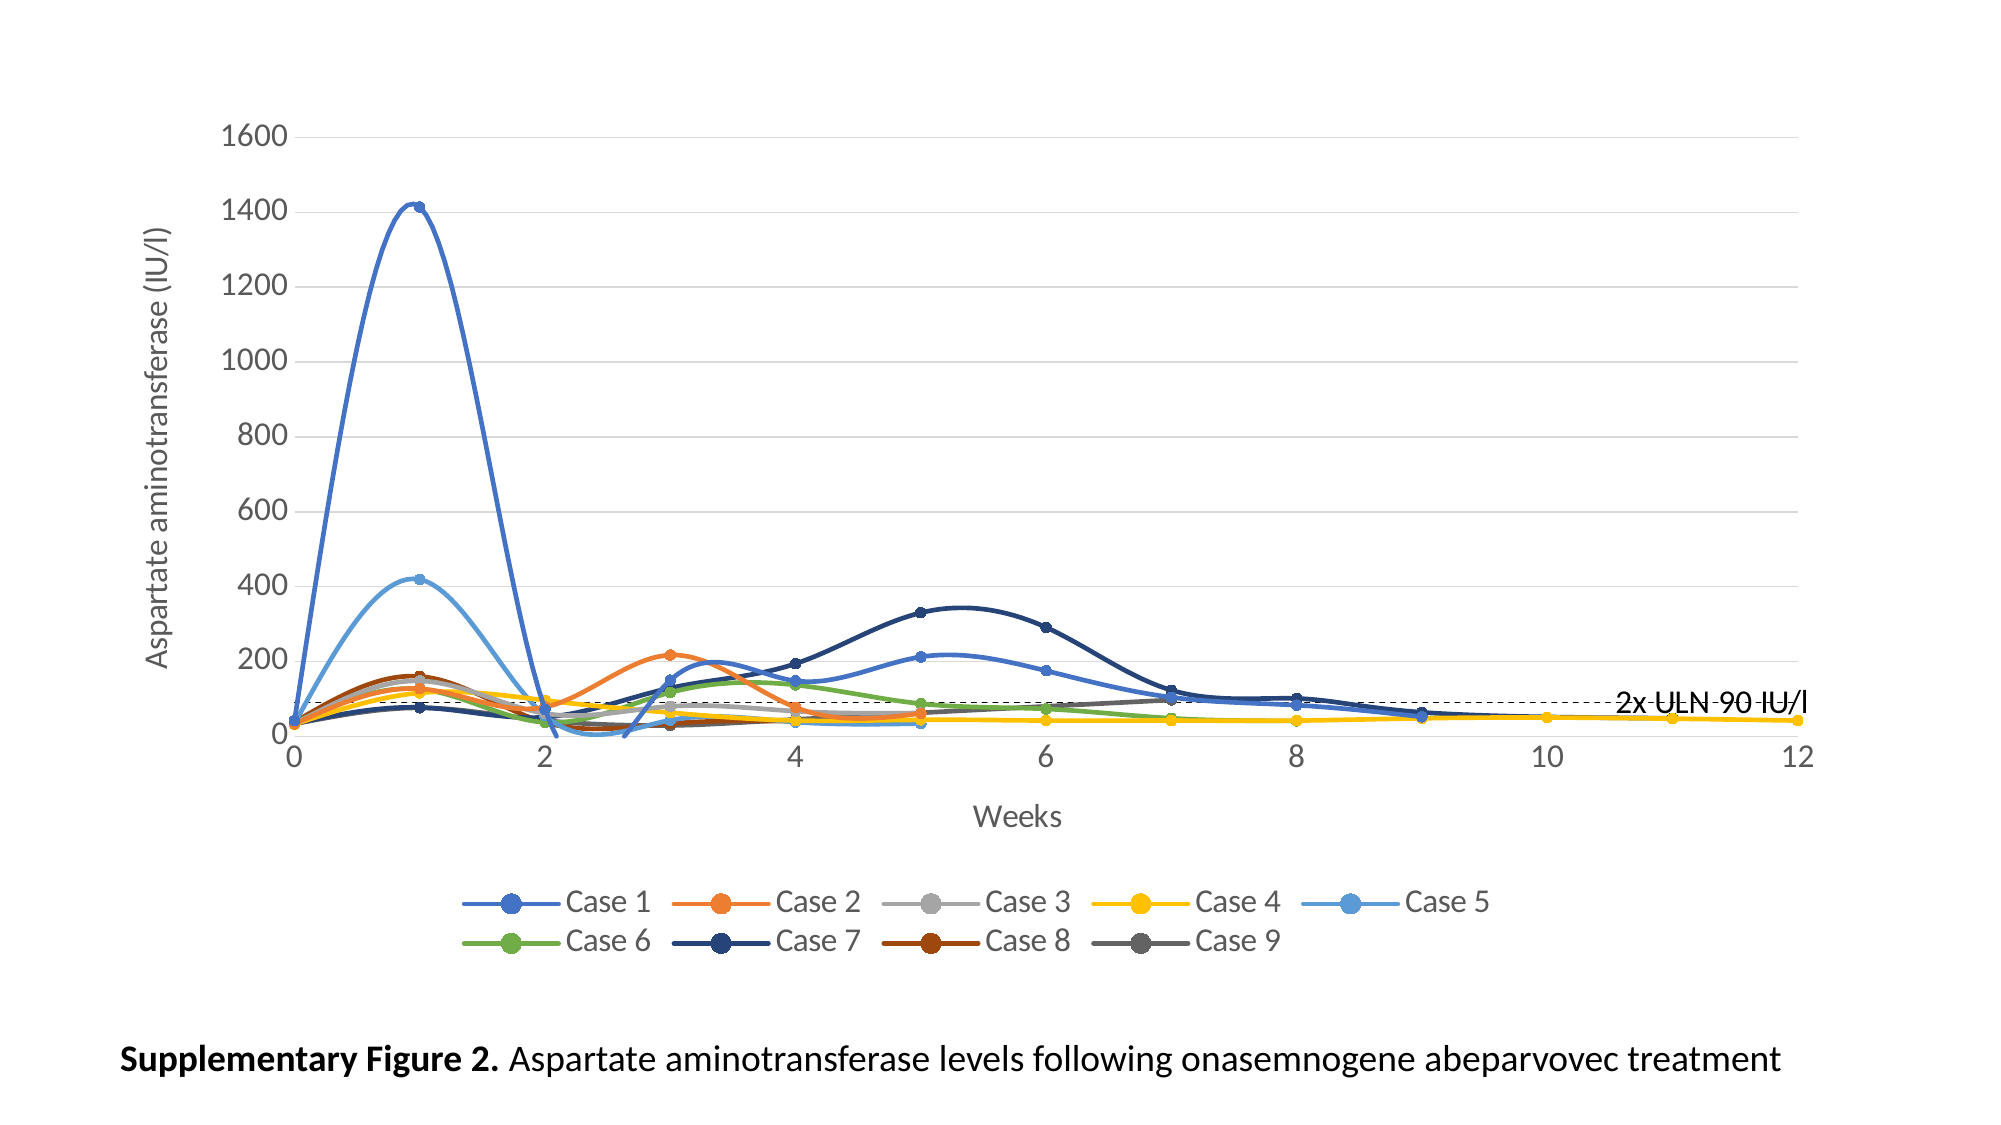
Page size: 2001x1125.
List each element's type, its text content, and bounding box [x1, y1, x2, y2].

chart [105, 103, 1850, 967]
text_box Supplementary Figure 2. Aspartate aminotransferase levels following onasemnogene abeparvovec treatment [105, 1023, 1802, 1087]
